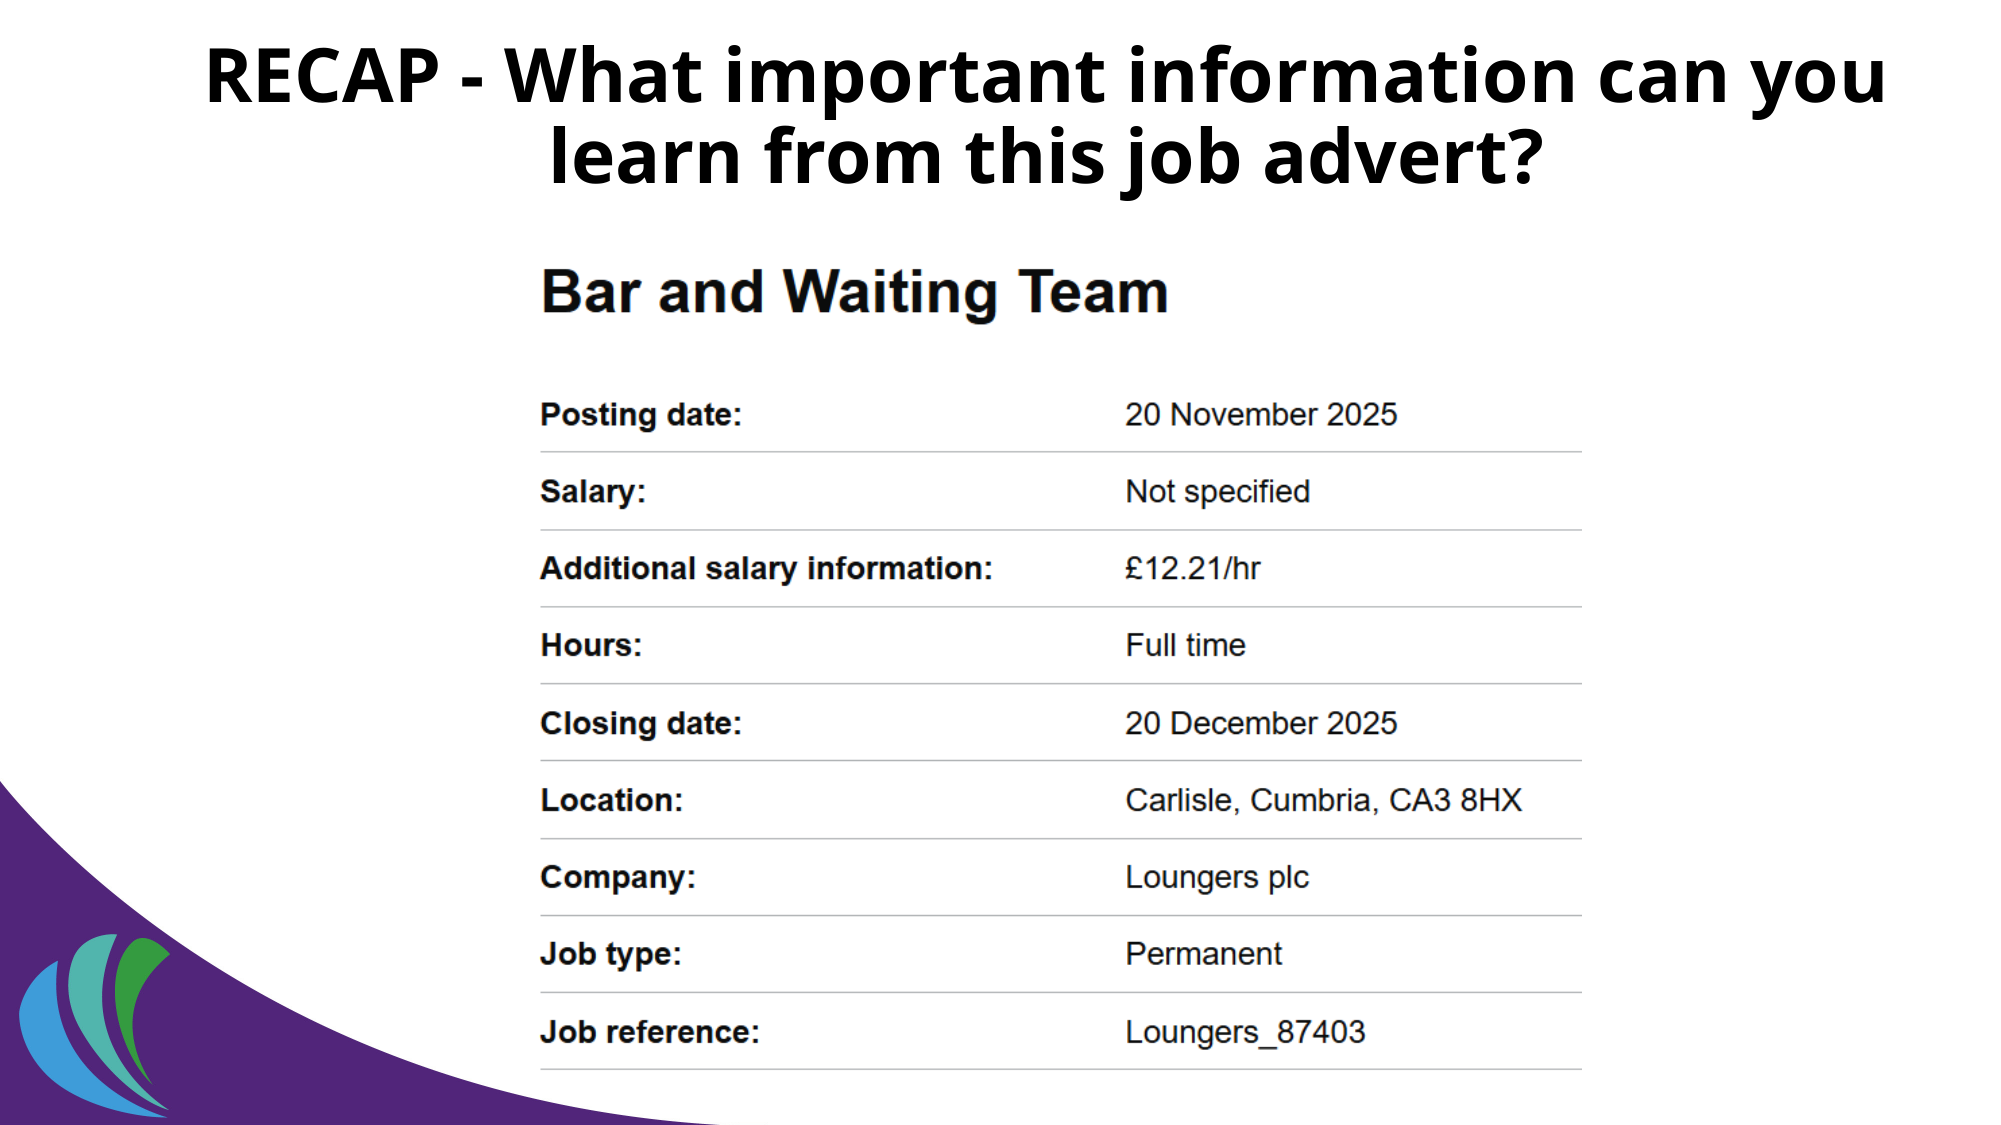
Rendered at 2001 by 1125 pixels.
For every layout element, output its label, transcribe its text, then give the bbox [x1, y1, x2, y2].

picture [0, 1, 2000, 1125]
title RECAP - What important information can you learn from this job advert? [93, 14, 2000, 225]
